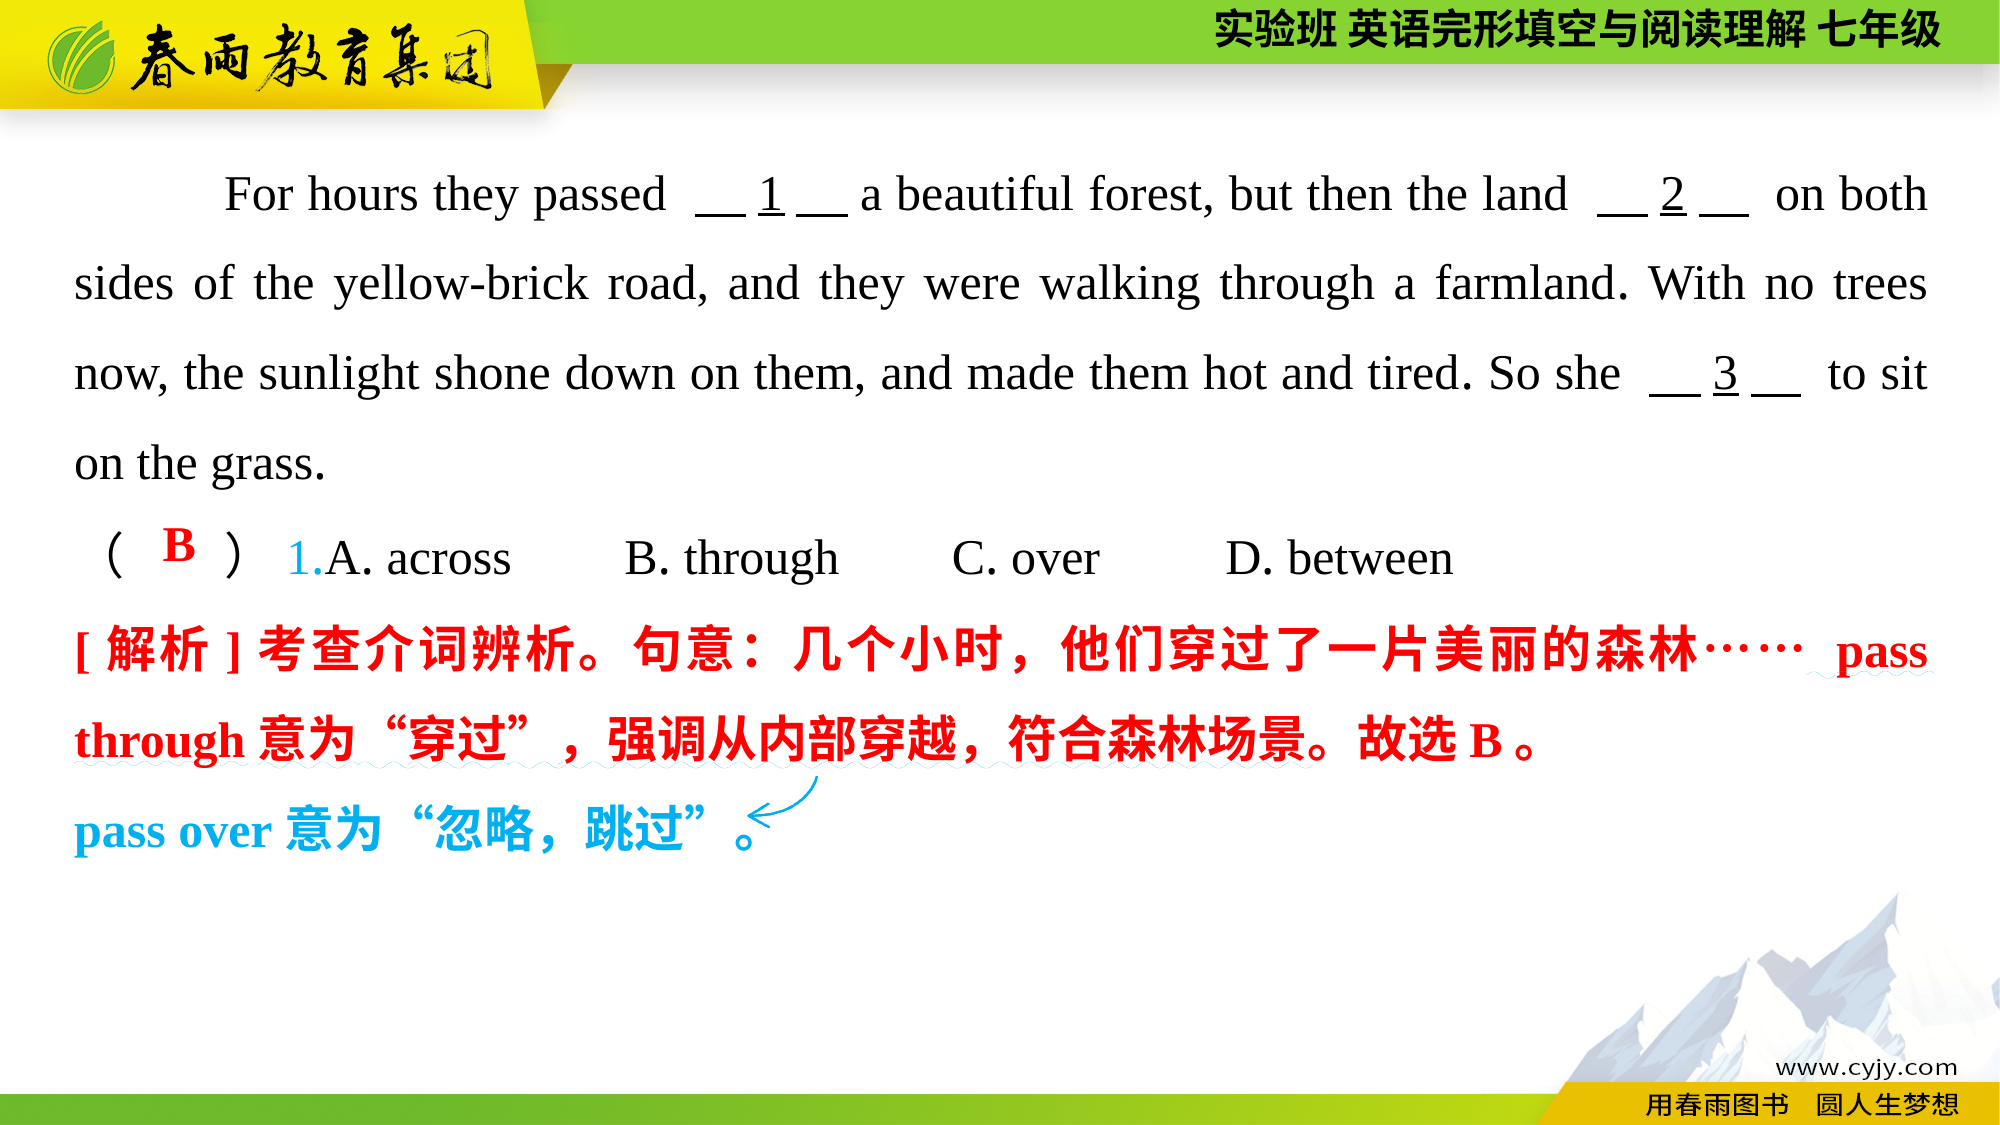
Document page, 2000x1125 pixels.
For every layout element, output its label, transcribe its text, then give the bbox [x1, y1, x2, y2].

text_box （ ）1.A. across B. through C. over D. between [59, 486, 1944, 580]
text_box [解析]考查介词辨析。句意：几个小时，他们穿过了一片美丽的森林…… pass through意为“穿过”，强调从内部穿越，符合森林场景。故选B。 pass over意为“忽略，跳过”。 [59, 580, 1944, 866]
text_box B [147, 504, 211, 580]
picture [0, 0, 2000, 1125]
list For hours they passed 1 a beautiful forest, but then the land 2 on both sides of the yellow-brick road, and they were walking through a farmland. With no trees now, the sunlight shone down on them, and made them hot and tired. So she 3 to sit on the grass. [59, 122, 1944, 486]
